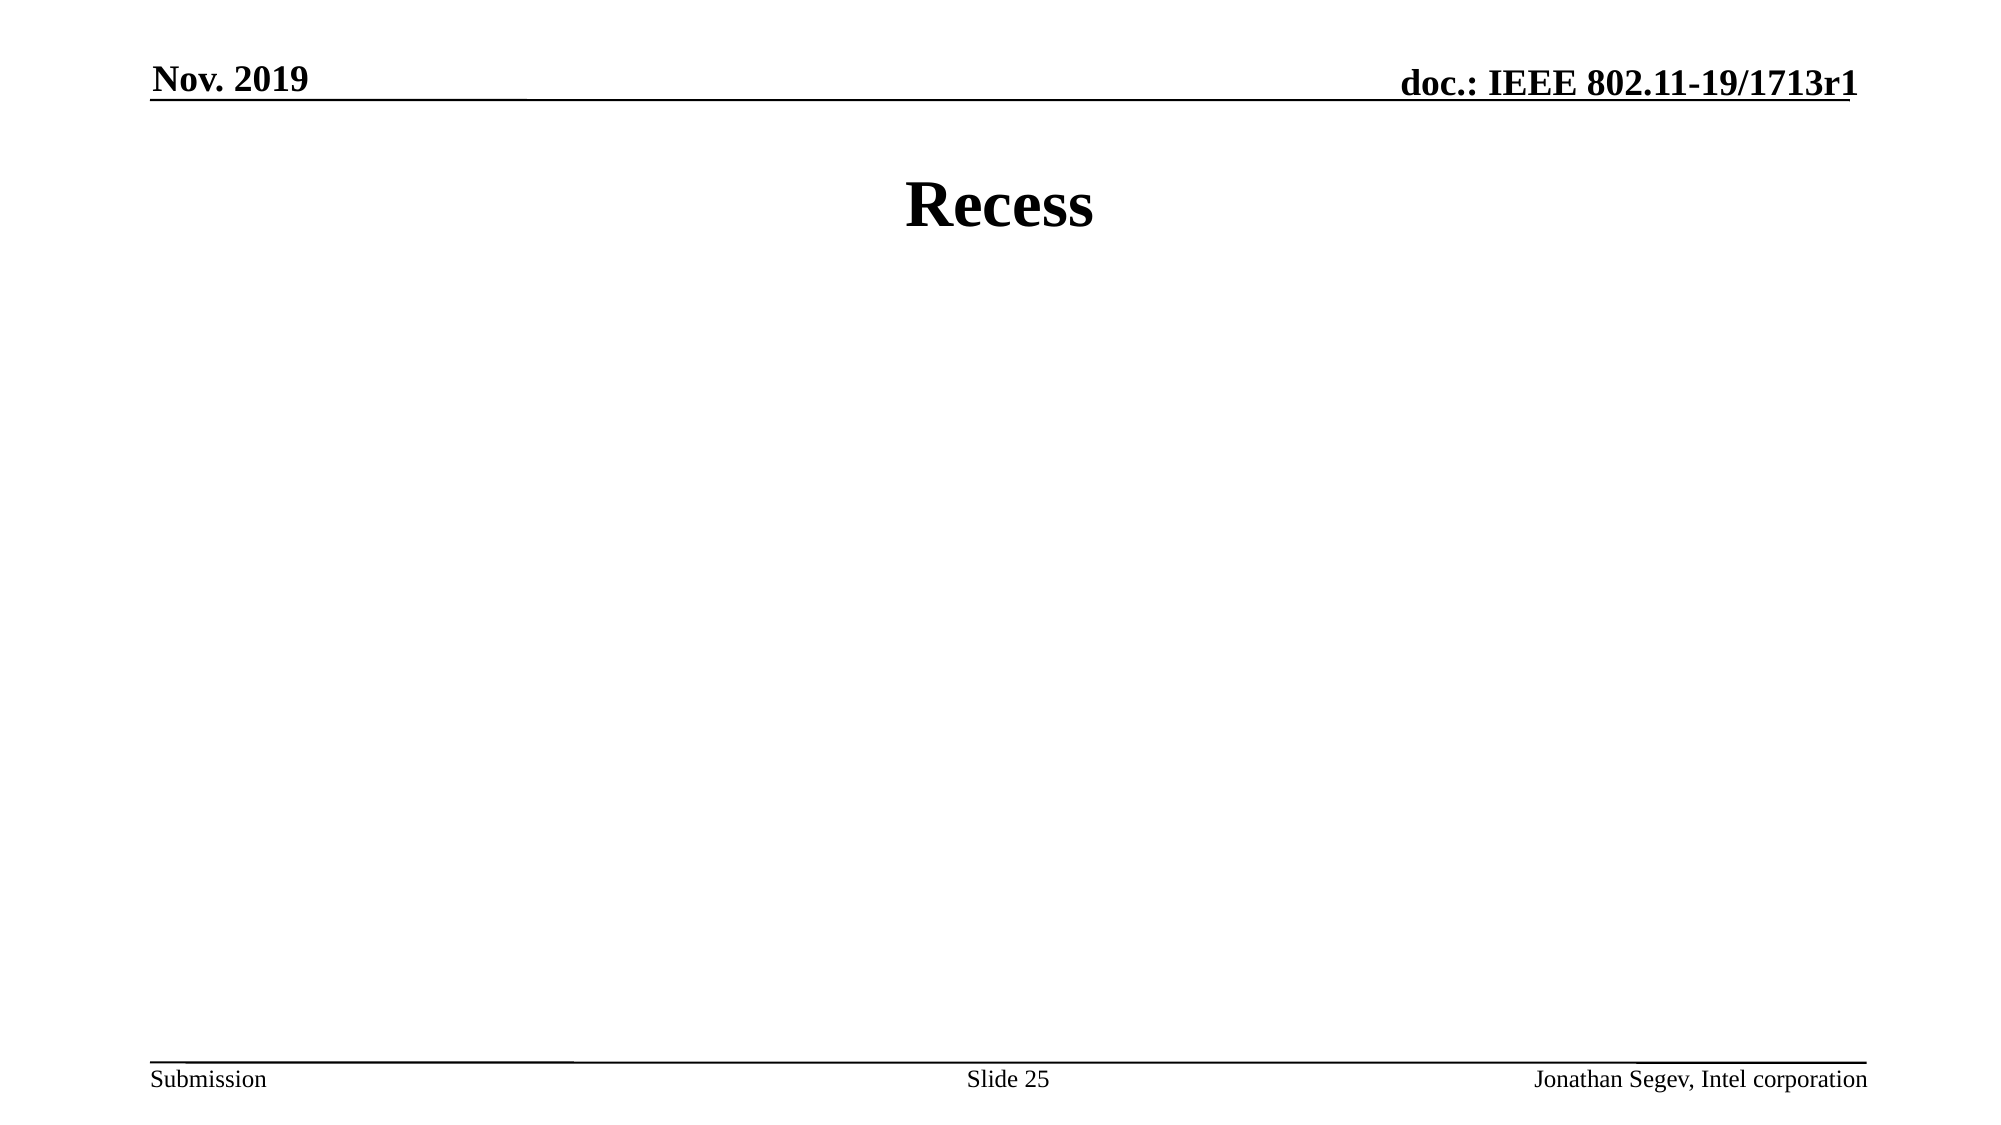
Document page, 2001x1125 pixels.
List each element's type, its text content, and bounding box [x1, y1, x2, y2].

slide_number Slide 25 [950, 1061, 1067, 1123]
title Recess [149, 112, 1850, 288]
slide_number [152, 54, 563, 100]
footer Jonathan Segev, Intel corporation [1171, 1061, 1869, 1093]
